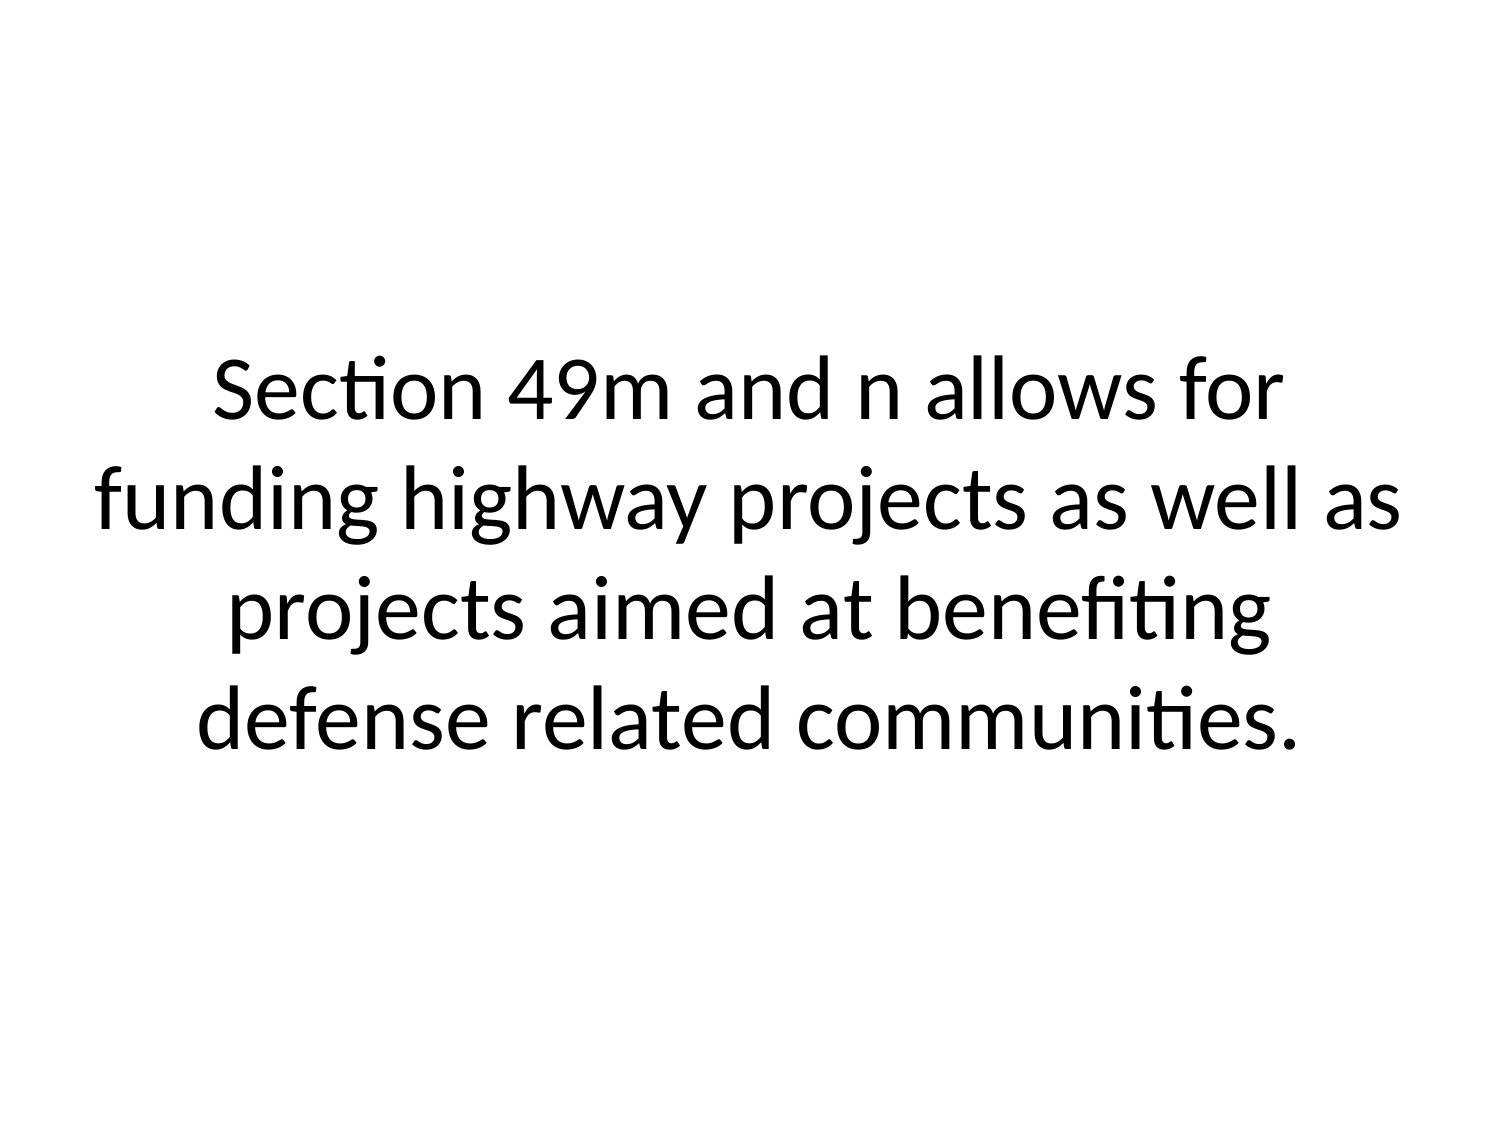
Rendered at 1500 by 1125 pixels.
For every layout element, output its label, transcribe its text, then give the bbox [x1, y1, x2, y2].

title Section 49m and n allows for funding highway projects as well as projects aimed at benefiting defense related communities. [75, 45, 1425, 1050]
